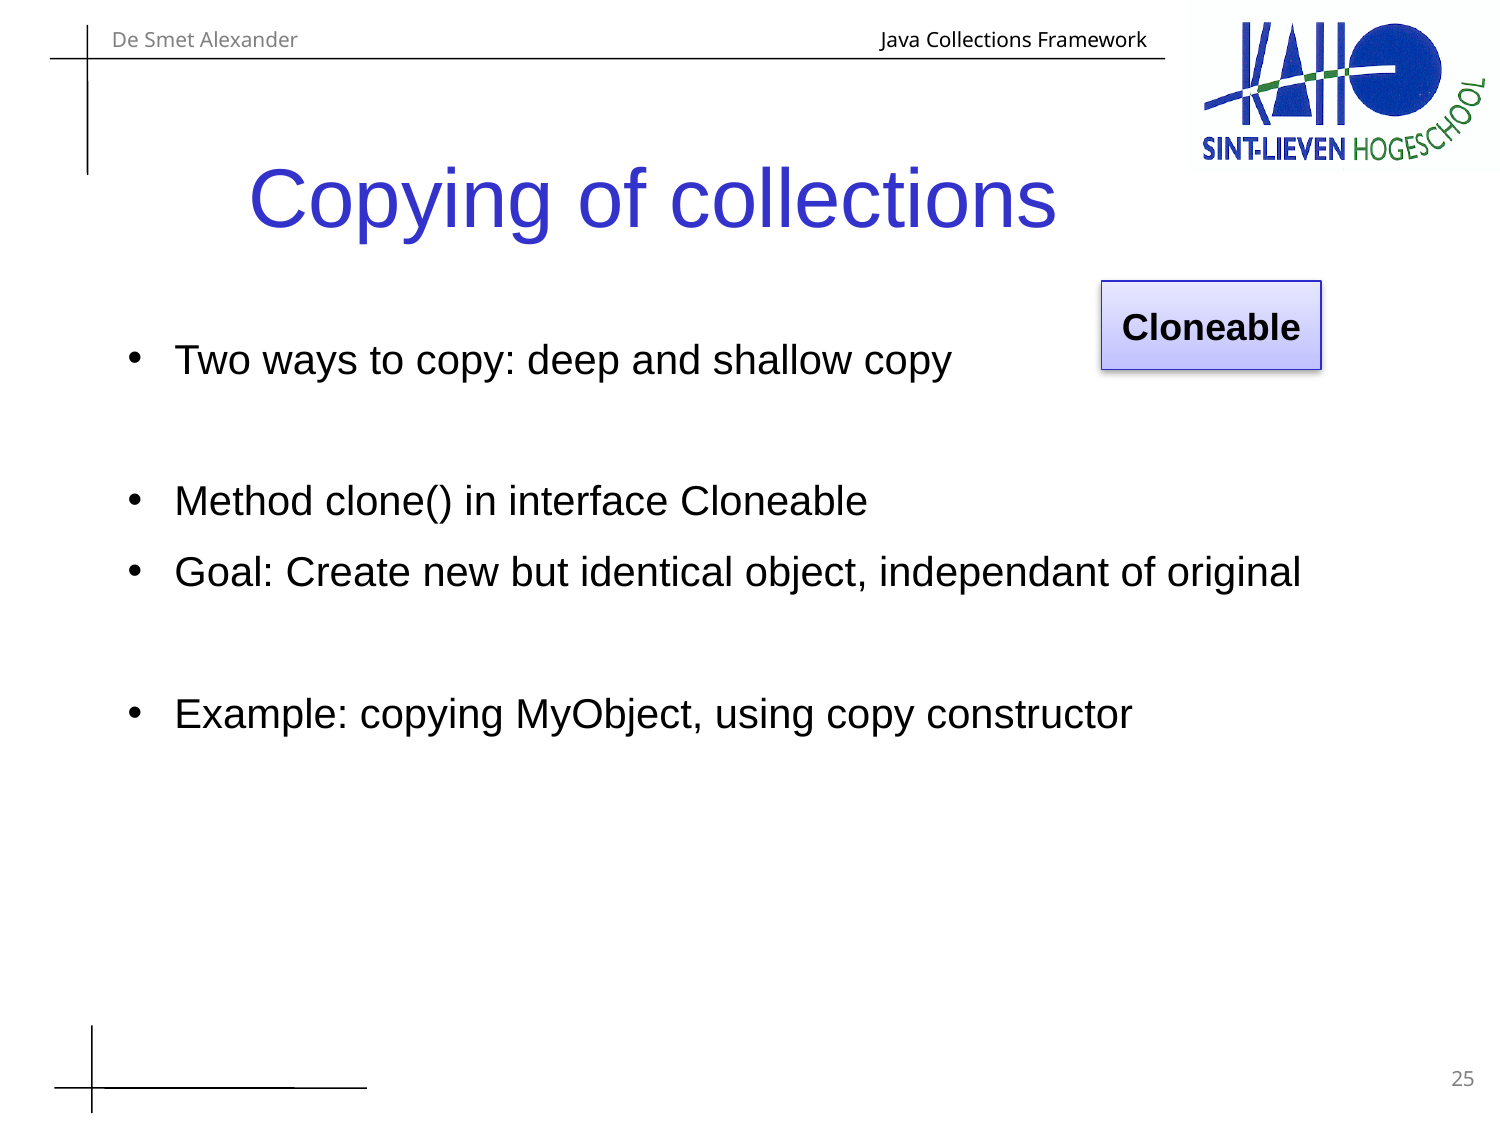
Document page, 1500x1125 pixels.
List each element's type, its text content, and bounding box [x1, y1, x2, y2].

list Two ways to copy: deep and shallow copy Method clone() in interface Cloneable Goal: Create new but identical object, independant of original Example: copying MyObject, using copy constructor [112, 324, 1388, 1001]
text_box Cloneable [1101, 280, 1322, 370]
picture [1187, 0, 1500, 173]
title Copying of collections [112, 99, 1196, 288]
